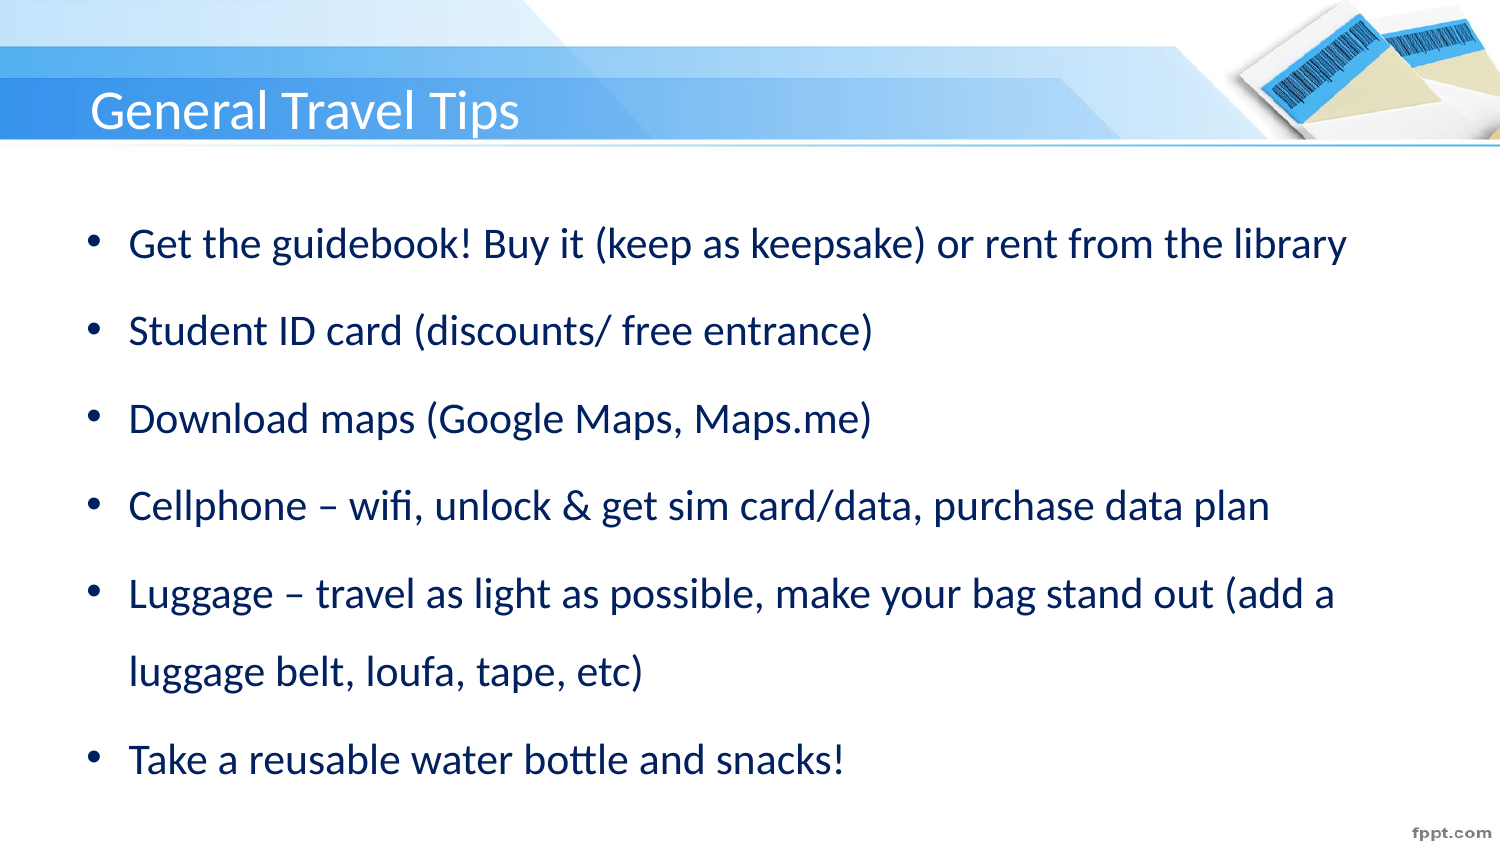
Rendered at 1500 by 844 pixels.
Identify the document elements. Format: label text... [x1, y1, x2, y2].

list Get the guidebook! Buy it (keep as keepsake) or rent from the library Student ID card (discounts/ free entrance) Download maps (Google Maps, Maps.me) Cellphone – wifi, unlock & get sim card/data, purchase data plan Luggage – travel as light as possible, make your bag stand out (add a luggage belt, loufa, tape, etc) Take a reusable water bottle and snacks! [71, 180, 1422, 800]
picture [0, 0, 1500, 844]
title General Travel Tips [75, 37, 1425, 178]
